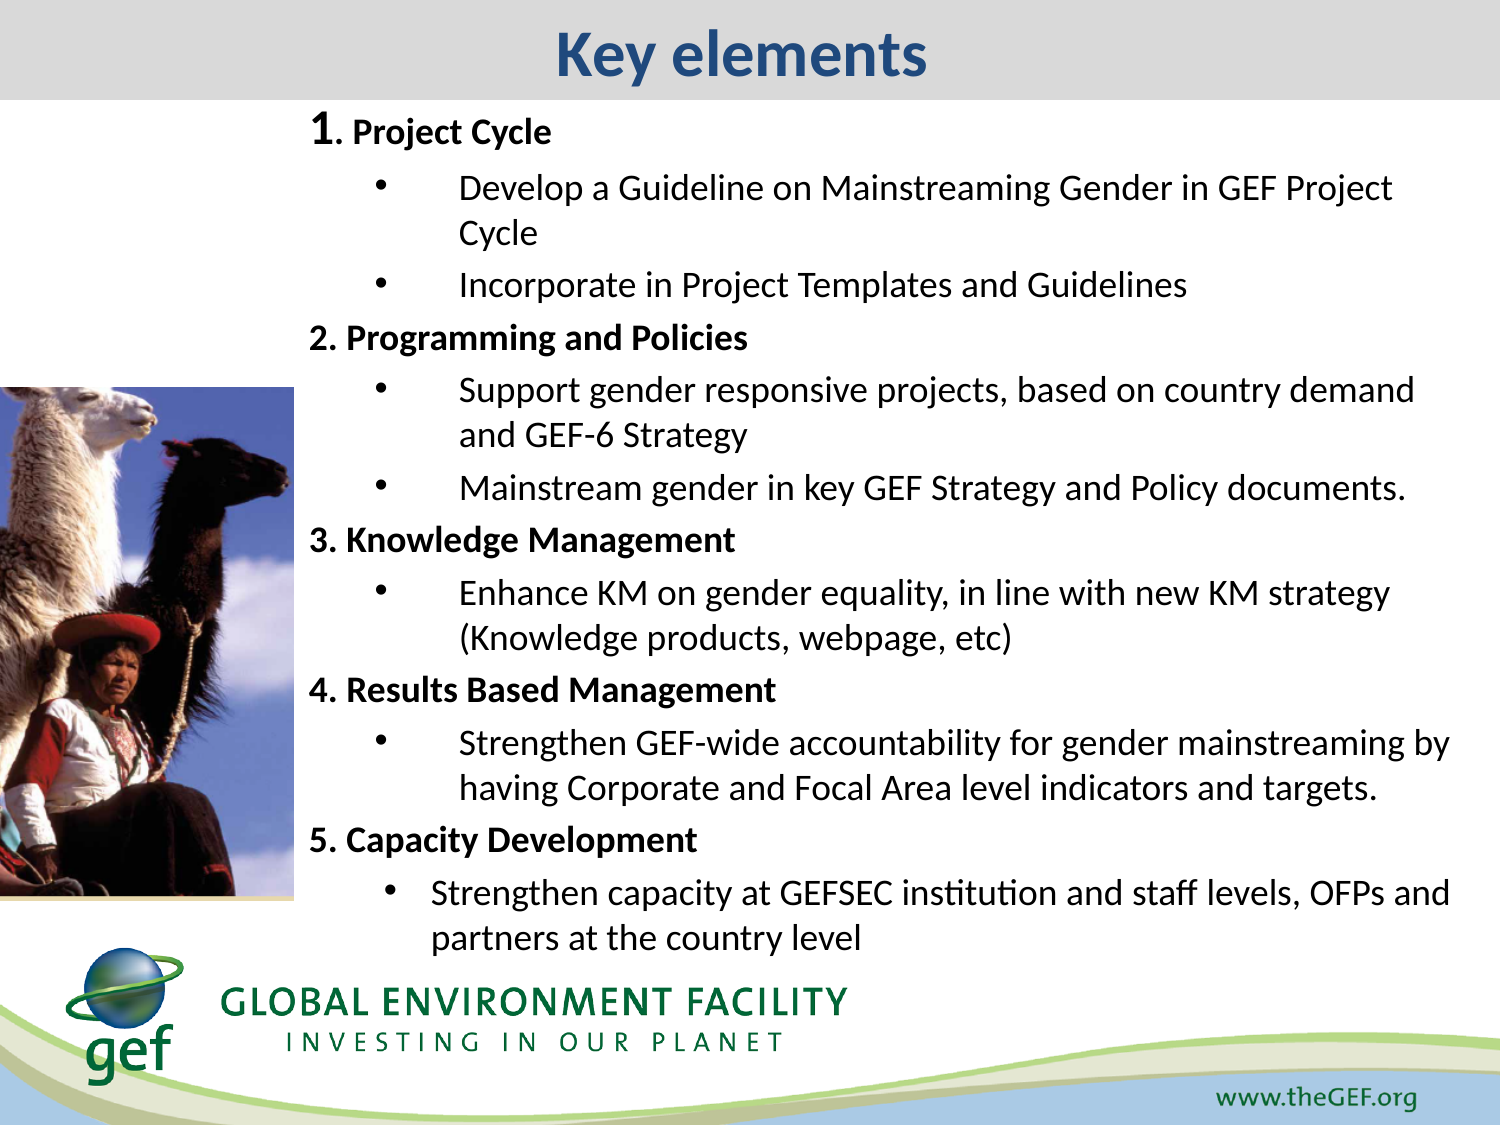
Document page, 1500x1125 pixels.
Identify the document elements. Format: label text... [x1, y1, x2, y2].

picture [0, 387, 295, 901]
list 1. Project Cycle Develop a Guideline on Mainstreaming Gender in GEF Project Cycle Incorporate in Project Templates and Guidelines 2. Programming and Policies Support gender responsive projects, based on country demand and GEF-6 Strategy Mainstream gender in key GEF Strategy and Policy documents. 3. Knowledge Management Enhance KM on gender equality, in line with new KM strategy (Knowledge products, webpage, etc) 4. Results Based Management Strengthen GEF-wide accountability for gender mainstreaming by having Corporate and Focal Area level indicators and targets. 5. Capacity Development Strengthen capacity at GEFSEC institution and staff levels, OFPs and partners at the country level [293, 101, 1482, 938]
title Key elements [0, 0, 1500, 101]
picture [0, 920, 1500, 1125]
